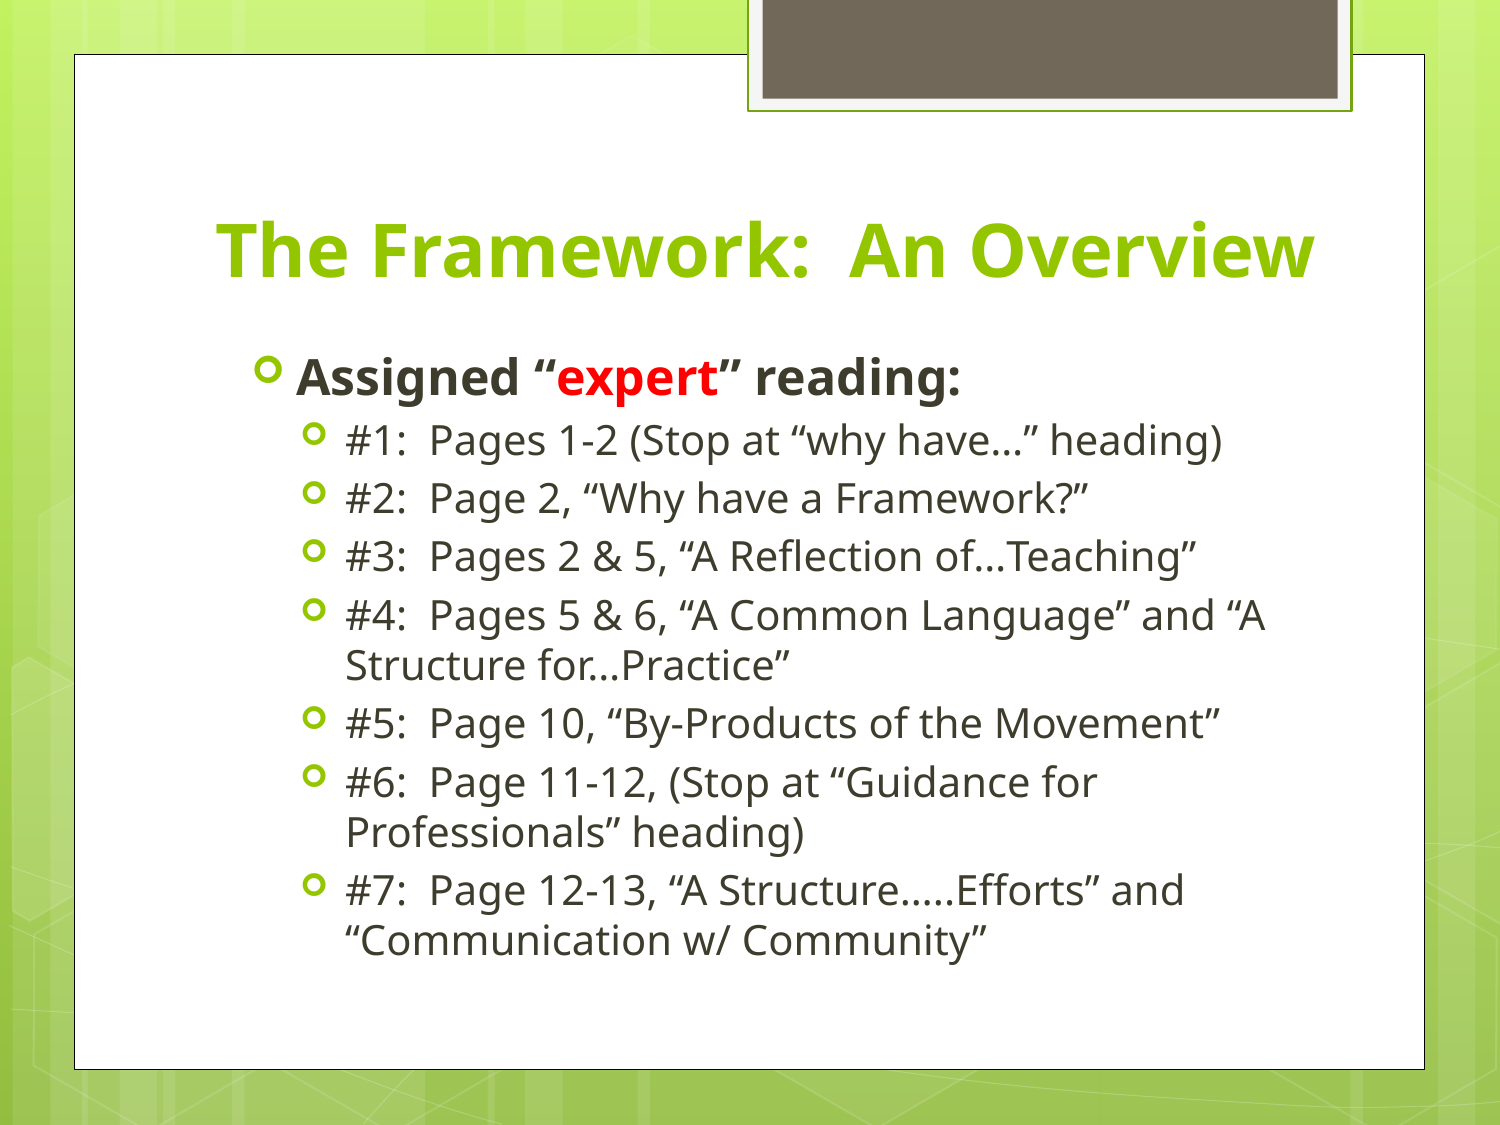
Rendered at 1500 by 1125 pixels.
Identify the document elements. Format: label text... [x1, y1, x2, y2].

title The Framework: An Overview [200, 112, 1353, 300]
list Assigned “expert” reading: #1: Pages 1-2 (Stop at “why have…” heading) #2: Page 2, “Why have a Framework?” #3: Pages 2 & 5, “A Reflection of…Teaching” #4: Pages 5 & 6, “A Common Language” and “A Structure for…Practice” #5: Page 10, “By-Products of the Movement” #6: Page 11-12, (Stop at “Guidance for Professionals” heading) #7: Page 12-13, “A Structure…..Efforts” and “Communication w/ Community” [225, 337, 1337, 1025]
